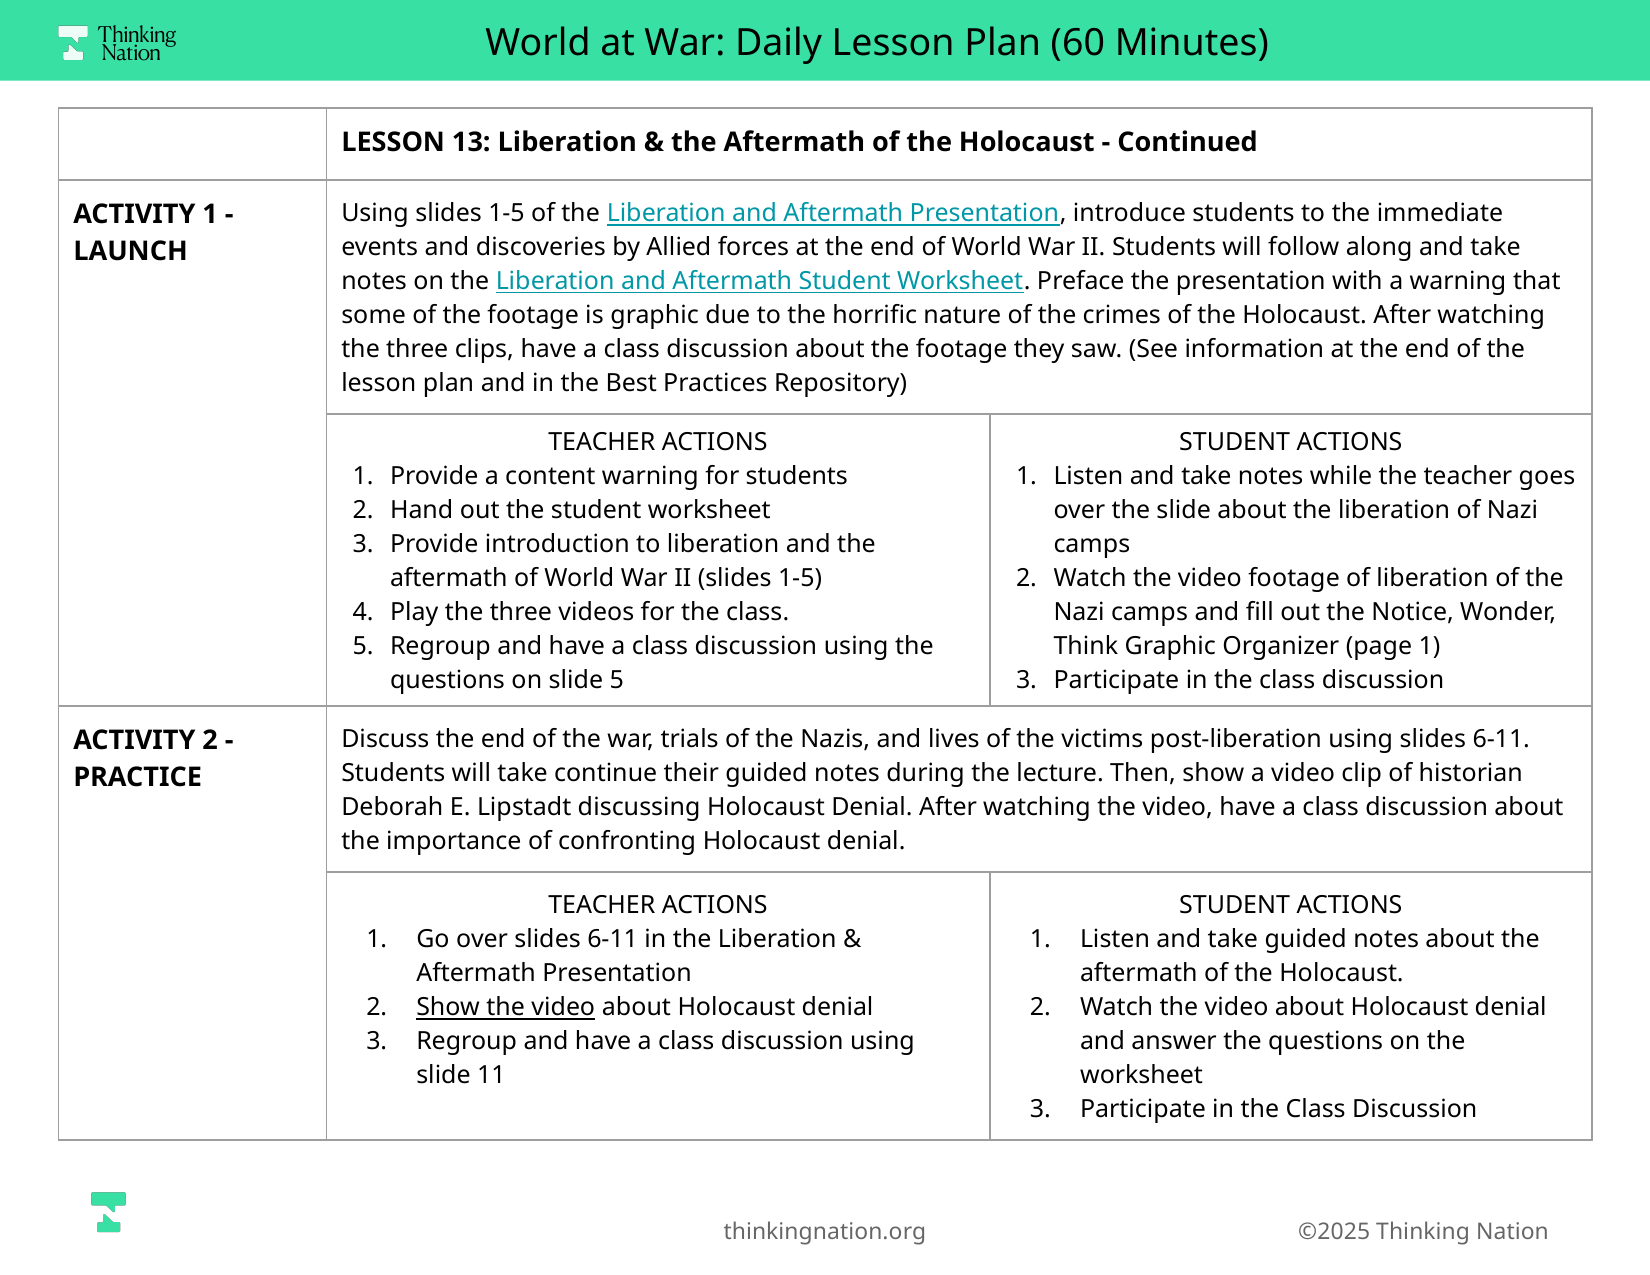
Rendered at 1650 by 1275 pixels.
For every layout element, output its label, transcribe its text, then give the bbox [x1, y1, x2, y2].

text_box ©2025 Thinking Nation [1174, 1200, 1566, 1240]
table_cell ACTIVITY 1 - LAUNCH [59, 181, 326, 705]
table_cell STUDENT ACTIONS Listen and take guided notes about the aftermath of the Holocaust. Watch the video about Holocaust denial and answer the questions on the worksheet Participate in the Class Discussion [991, 873, 1591, 1139]
picture [45, 14, 180, 85]
table_cell TEACHER ACTIONS Go over slides 6-11 in the Liberation & Aftermath Presentation Show the video about Holocaust denial Regroup and have a class discussion using slide 11 [327, 873, 989, 1139]
table_header LESSON 13: Liberation & the Aftermath of the Holocaust - Continued [327, 109, 1591, 179]
text_box World at War: Daily Lesson Plan (60 Minutes) [0, 0, 1650, 81]
picture [80, 1184, 136, 1240]
table_cell Discuss the end of the war, trials of the Nazis, and lives of the victims post-liberation using slides 6-11. Students will take continue their guided notes during the lecture. Then, show a video clip of historian Deborah E. Lipstadt discussing Holocaust Denial. After watching the video, have a class discussion about the importance of confronting Holocaust denial. [327, 707, 1591, 871]
text_box thinkingnation.org [629, 1200, 1021, 1240]
table_cell TEACHER ACTIONS Provide a content warning for students Hand out the student worksheet Provide introduction to liberation and the aftermath of World War II (slides 1-5) Play the three videos for the class. Regroup and have a class discussion using the questions on slide 5 [327, 415, 989, 705]
table_cell Using slides 1-5 of the Liberation and Aftermath Presentation, introduce students to the immediate events and discoveries by Allied forces at the end of World War II. Students will follow along and take notes on the Liberation and Aftermath Student Worksheet. Preface the presentation with a warning that some of the footage is graphic due to the horrific nature of the crimes of the Holocaust. After watching the three clips, have a class discussion about the footage they saw. (See information at the end of the lesson plan and in the Best Practices Repository) [327, 181, 1591, 413]
table_header [59, 109, 326, 179]
table_cell STUDENT ACTIONS Listen and take notes while the teacher goes over the slide about the liberation of Nazi camps Watch the video footage of liberation of the Nazi camps and fill out the Notice, Wonder, Think Graphic Organizer (page 1) Participate in the class discussion [991, 415, 1591, 705]
table_cell ACTIVITY 2 - PRACTICE [59, 707, 326, 1139]
